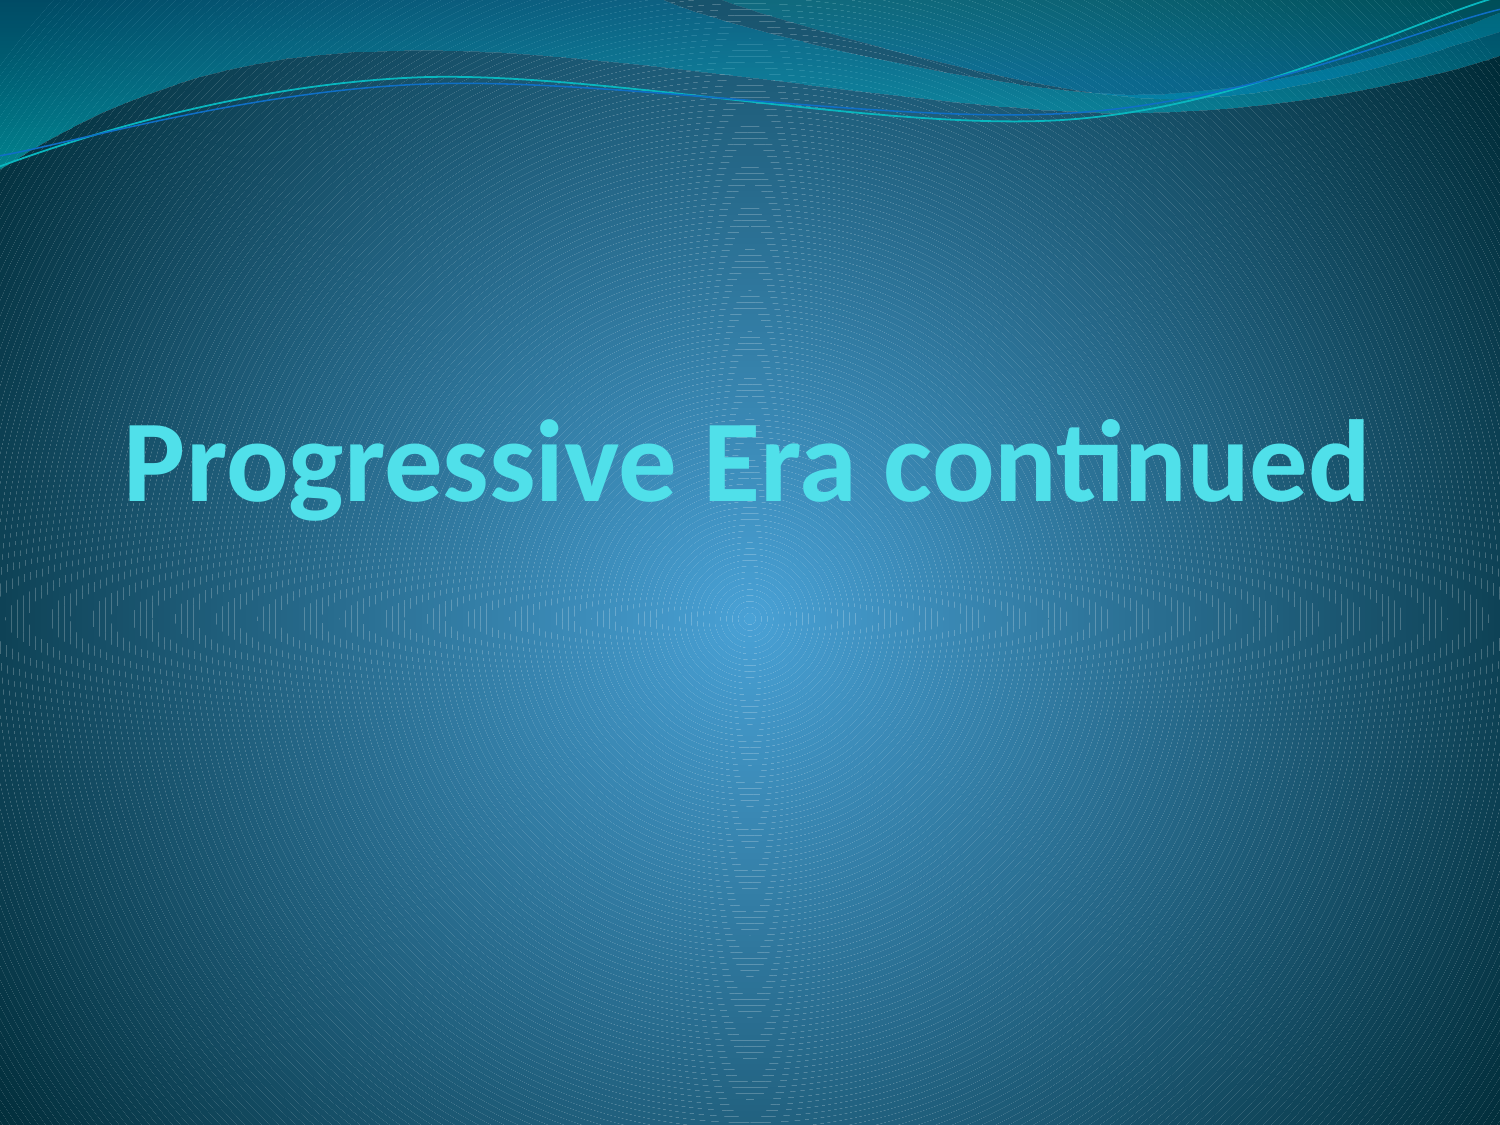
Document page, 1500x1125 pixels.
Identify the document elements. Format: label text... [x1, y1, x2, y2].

title Progressive Era continued [87, 224, 1376, 525]
